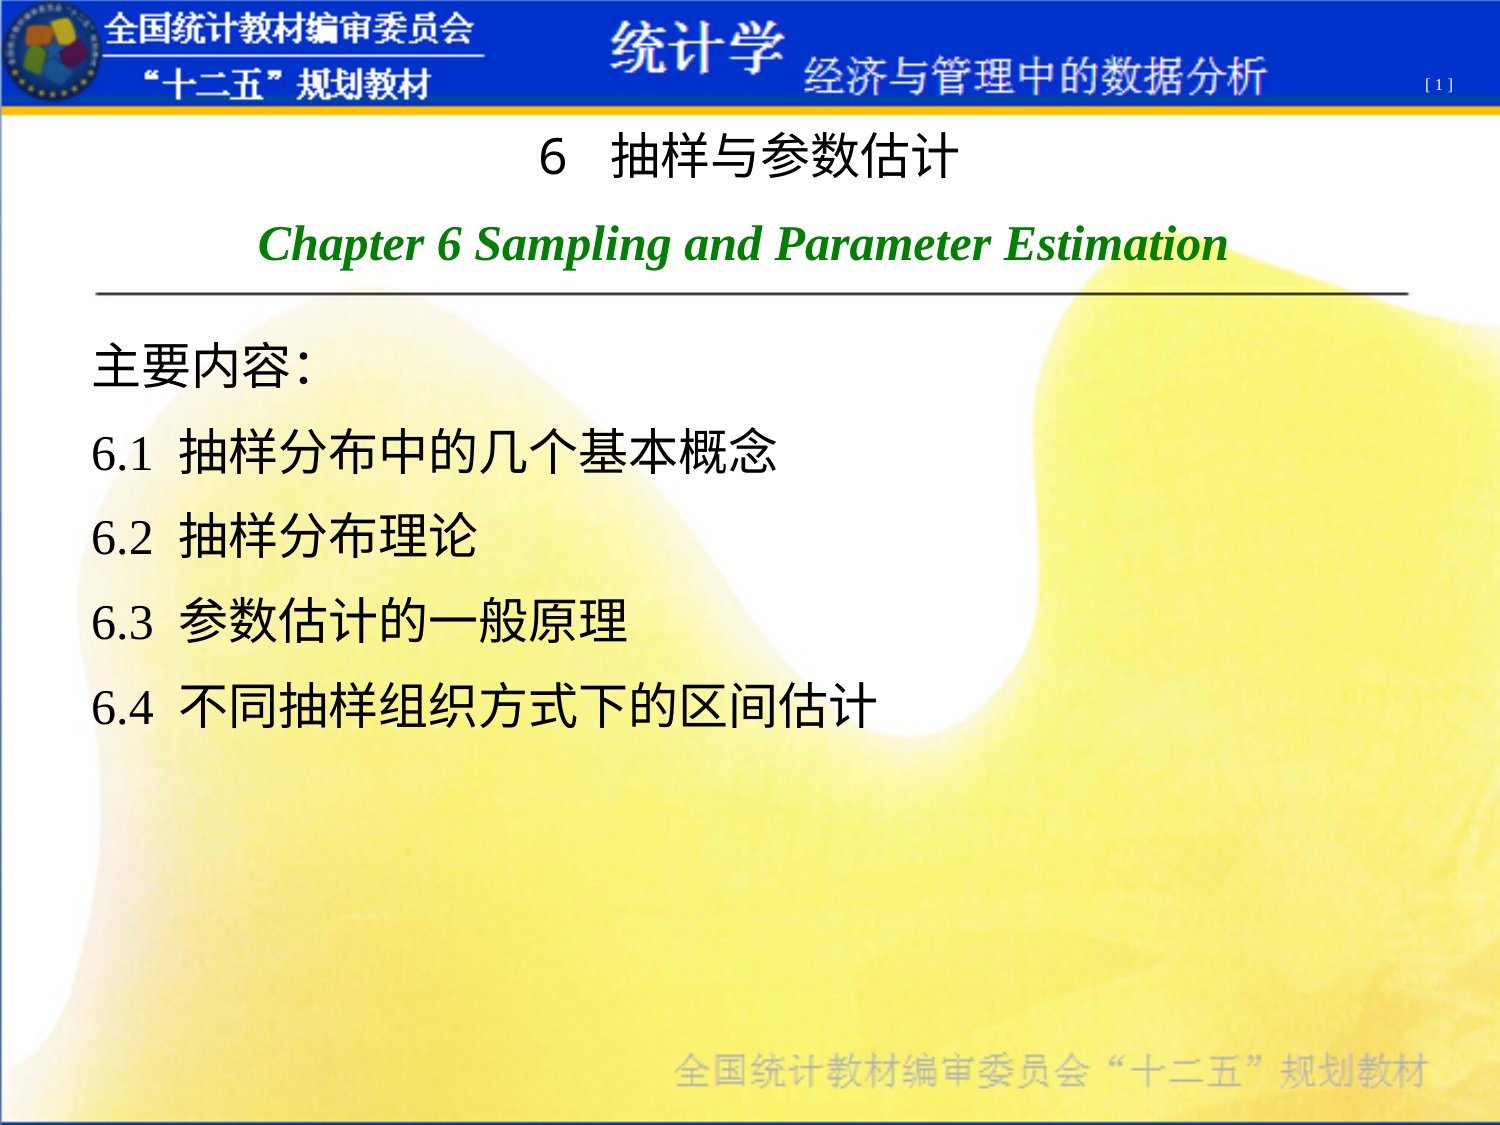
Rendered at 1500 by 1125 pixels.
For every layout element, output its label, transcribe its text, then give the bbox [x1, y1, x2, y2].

picture [0, 0, 1500, 1125]
text_box 6 抽样与参数估计 [64, 117, 1436, 192]
text_box Chapter 6 Sampling and Parameter Estimation [41, 203, 1447, 279]
text_box 主要内容： 6.1 抽样分布中的几个基本概念 6.2 抽样分布理论 6.3 参数估计的一般原理 6.4 不同抽样组织方式下的区间估计 [76, 327, 1424, 743]
text_box [ 1 ] [1364, 66, 1468, 142]
